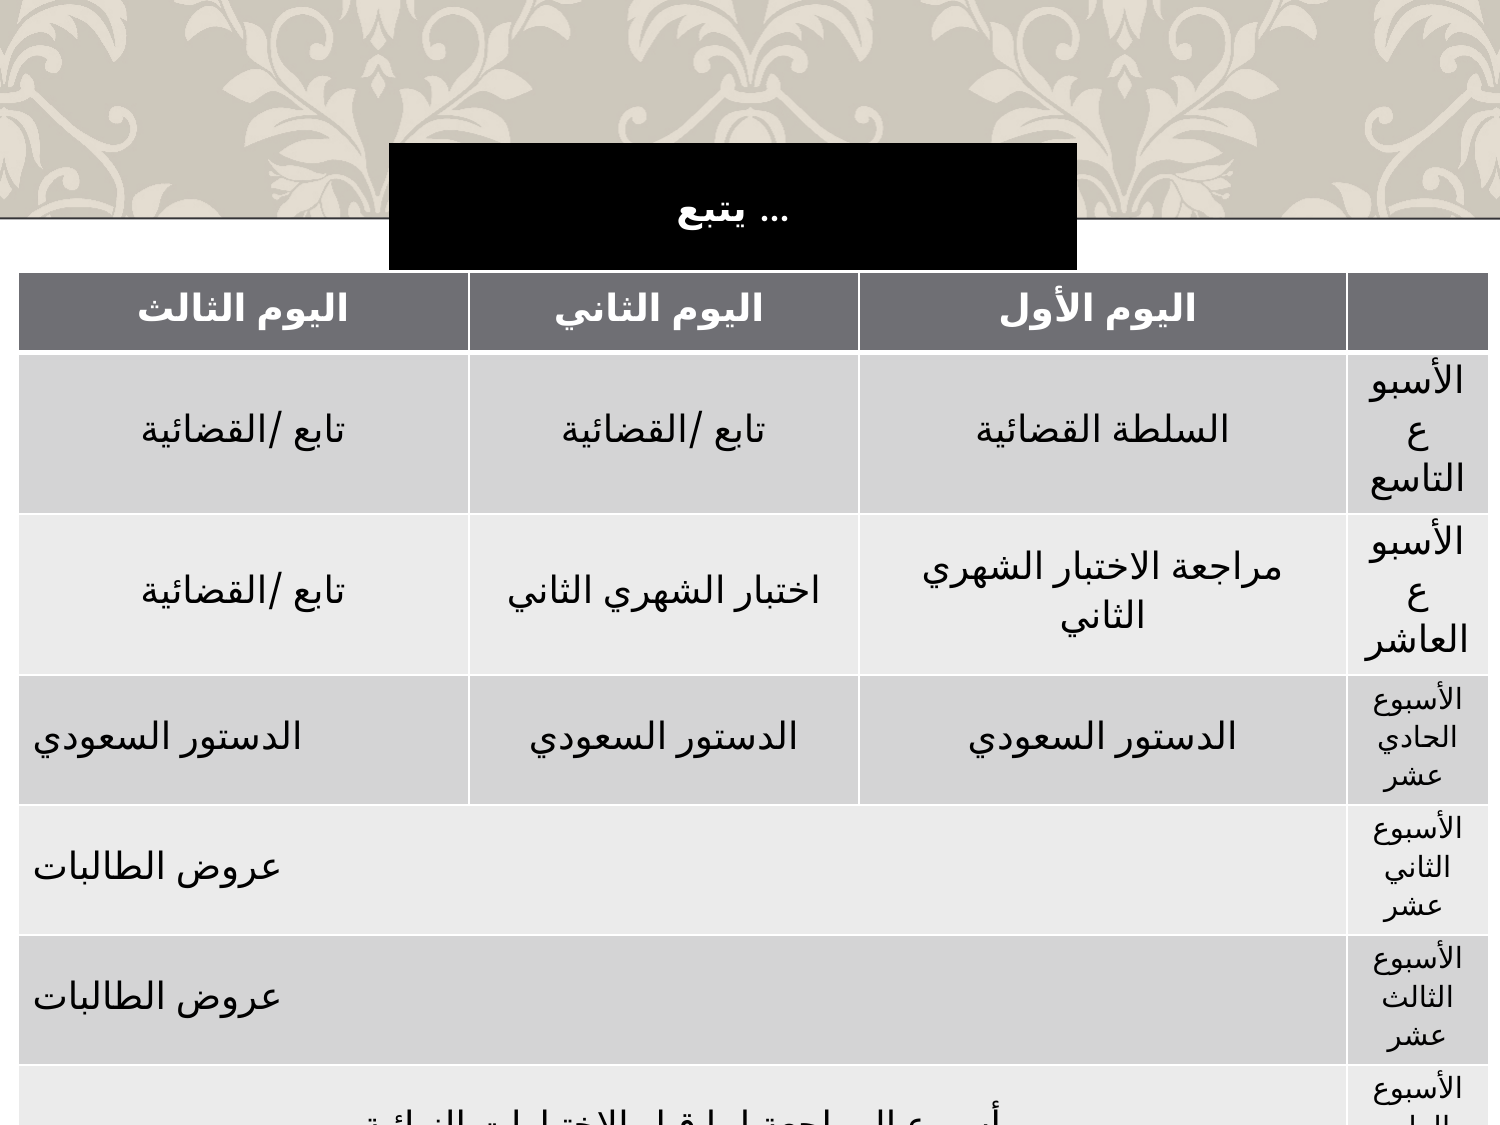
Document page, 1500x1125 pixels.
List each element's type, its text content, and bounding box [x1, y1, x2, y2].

table_cell الأسبوع الثاني عشر [1348, 806, 1488, 934]
table_cell تابع /القضائية [19, 355, 468, 513]
table_cell مراجعة الاختبار الشهري الثاني [860, 515, 1346, 674]
table_header اليوم الأول [860, 273, 1346, 350]
table_cell أسبوع المراجعة لما قبل الاختبارات النهائية [19, 1066, 1346, 1125]
table_cell الأسبوع العاشر [1348, 515, 1488, 674]
table_cell الدستور السعودي [860, 676, 1346, 804]
table_cell عروض الطالبات [19, 806, 1346, 934]
title يتبع ... [389, 143, 1077, 270]
table_cell اختبار الشهري الثاني [470, 515, 858, 674]
table_header [1348, 273, 1488, 350]
table_cell تابع /القضائية [470, 355, 858, 513]
table_cell الأسبوع الرابع عشر [1348, 1066, 1488, 1125]
table_cell الأسبوع الثالث عشر [1348, 936, 1488, 1064]
table_cell تابع /القضائية [19, 515, 468, 674]
table_cell الأسبوع التاسع [1348, 355, 1488, 513]
table_header اليوم الثالث [19, 273, 468, 350]
table_cell عروض الطالبات [19, 936, 1346, 1064]
table_cell السلطة القضائية [860, 355, 1346, 513]
table_cell الدستور السعودي [470, 676, 858, 804]
table_cell الدستور السعودي [19, 676, 468, 804]
table_cell الأسبوع الحادي عشر [1348, 676, 1488, 804]
table_header اليوم الثاني [470, 273, 858, 350]
